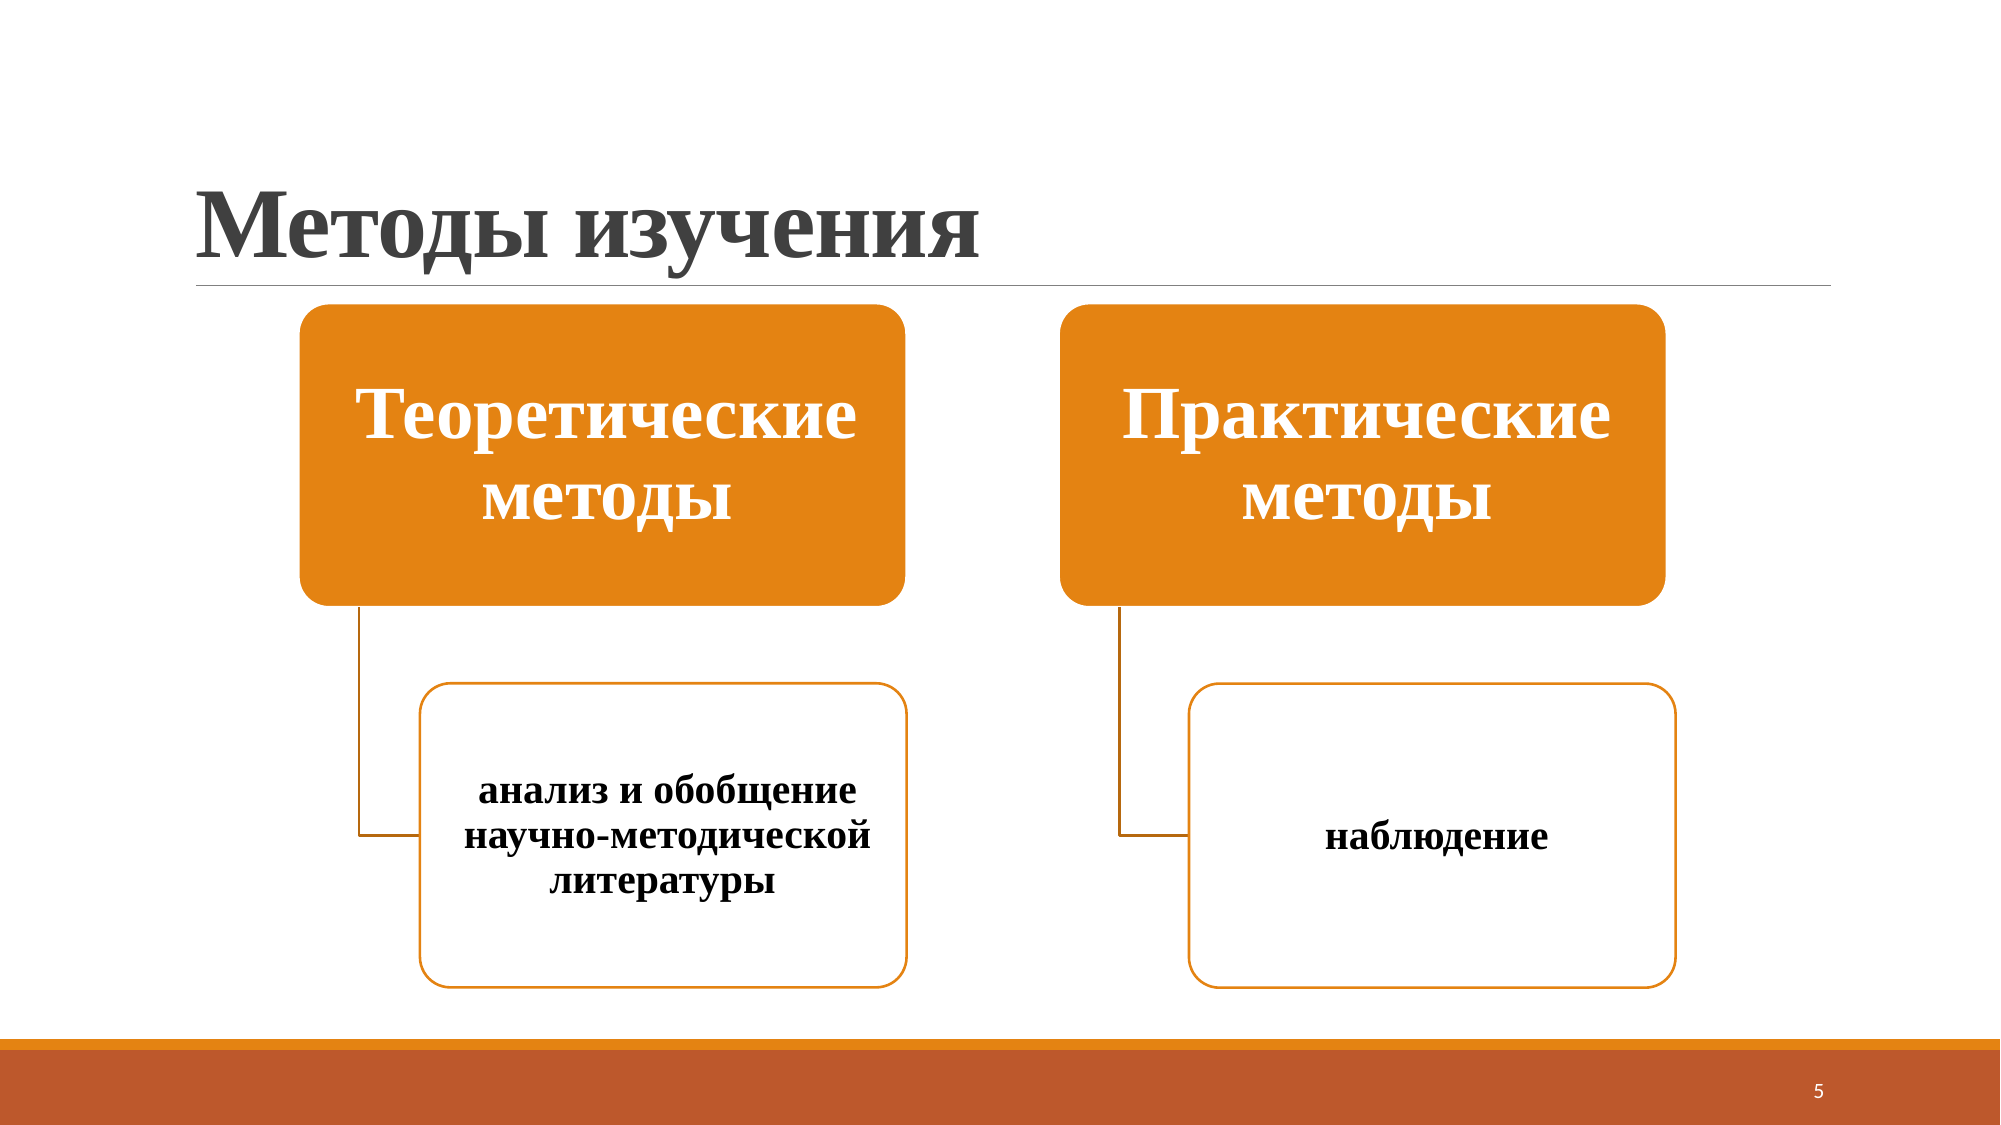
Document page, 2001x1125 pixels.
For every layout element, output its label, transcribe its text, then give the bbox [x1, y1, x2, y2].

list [125, 302, 1840, 989]
slide_number 5 [1624, 1059, 1840, 1120]
title Методы изучения [180, 47, 1830, 285]
